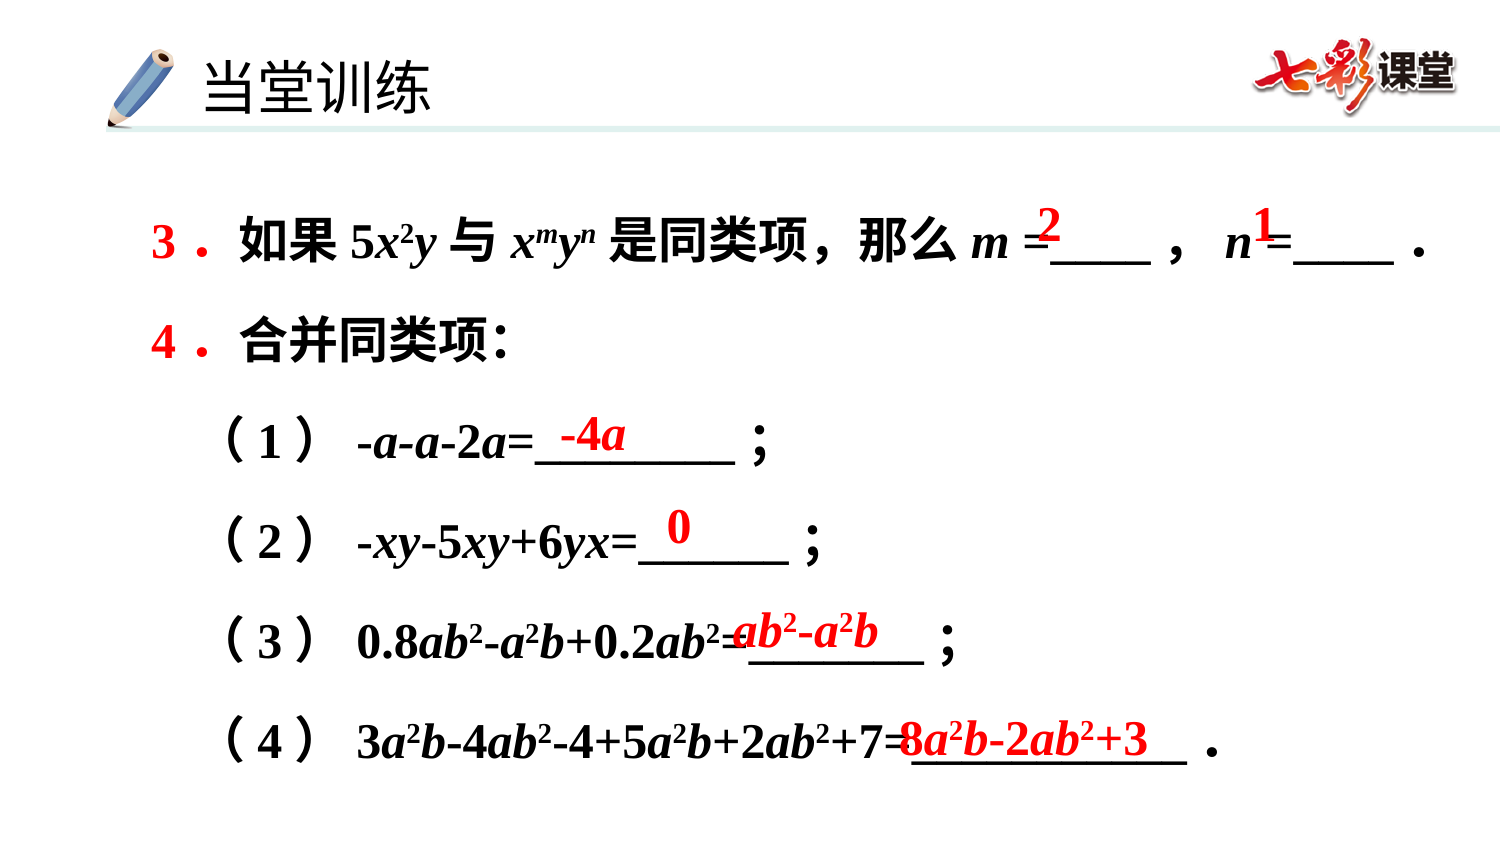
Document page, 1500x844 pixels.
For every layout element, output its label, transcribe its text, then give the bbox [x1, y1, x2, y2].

text_box -4a [545, 393, 695, 469]
text_box ab2-a2b [718, 590, 913, 665]
text_box 1 [1237, 184, 1324, 259]
text_box 3．如果5x2y与xmyn是同类项，那么m =____，n =____． 4．合并同类项： （1）-a-a-2a=________； （2）-xy-5xy+6yx=______； （3）0.8ab2-a2b+0.2ab2=_______； （4）3a2b-4ab2-4+5a2b+2ab2+7=___________． [48, 170, 1480, 768]
text_box 2 [1022, 184, 1067, 259]
text_box 0 [651, 486, 724, 561]
text_box 8a2b-2ab2+3 [884, 698, 1251, 773]
picture [1249, 32, 1461, 118]
picture [100, 32, 181, 146]
